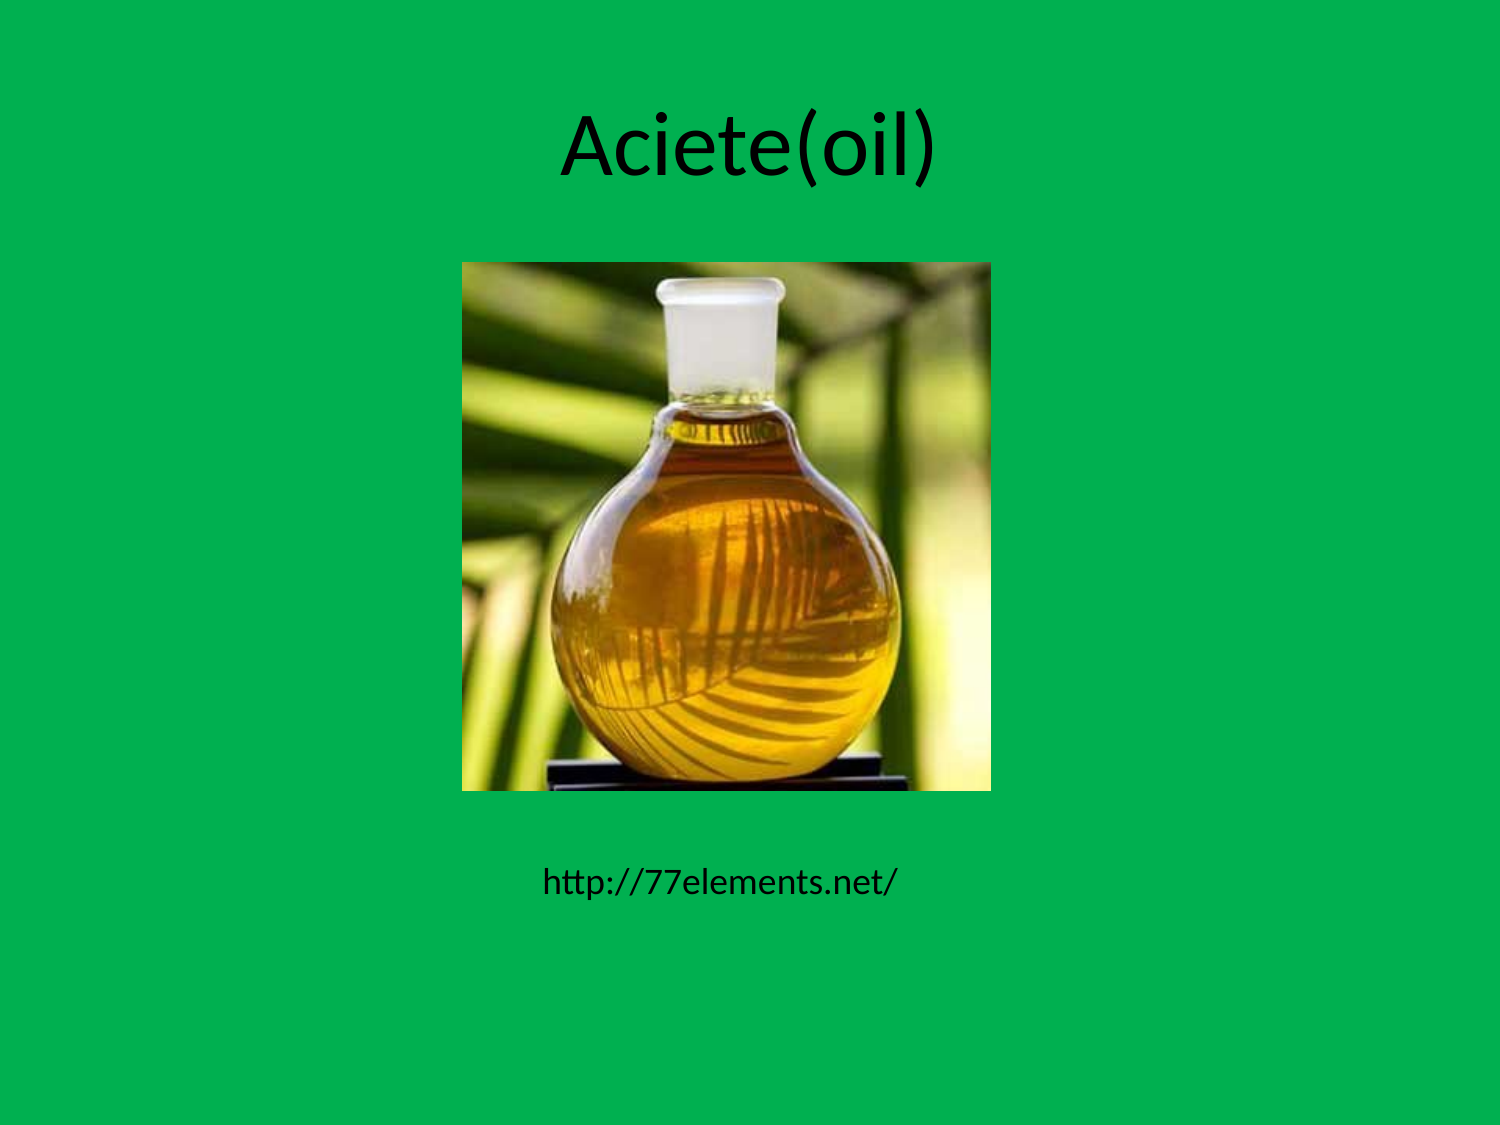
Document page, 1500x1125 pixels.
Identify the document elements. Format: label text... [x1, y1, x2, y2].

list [462, 262, 991, 791]
text_box http://77elements.net/ [527, 849, 914, 910]
title Aciete(oil) [75, 45, 1425, 233]
